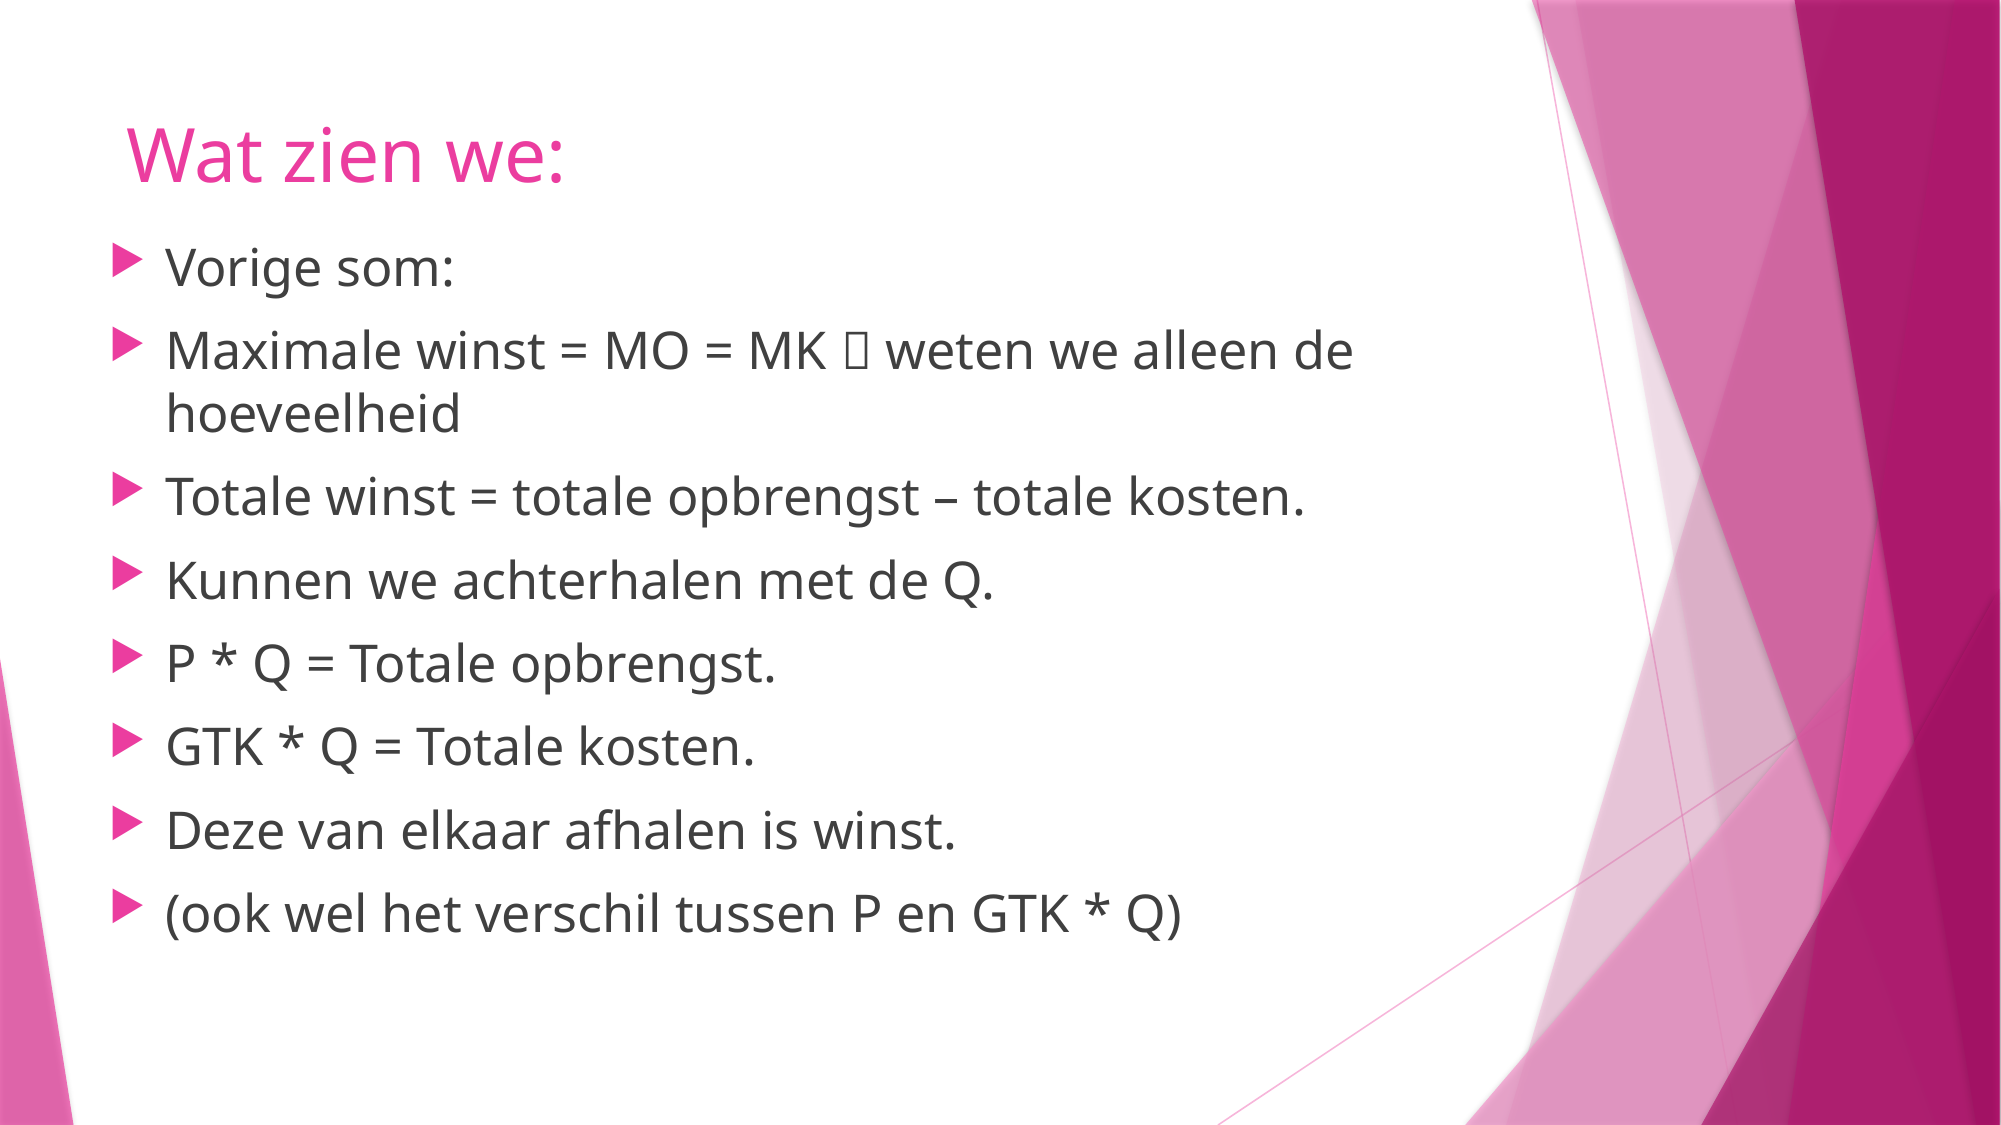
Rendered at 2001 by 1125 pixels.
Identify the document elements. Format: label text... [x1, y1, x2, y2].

list Vorige som: Maximale winst = MO = MK  weten we alleen de hoeveelheid Totale winst = totale opbrengst – totale kosten. Kunnen we achterhalen met de Q. P * Q = Totale opbrengst. GTK * Q = Totale kosten. Deze van elkaar afhalen is winst. (ook wel het verschil tussen P en GTK * Q) [93, 227, 1522, 991]
title Wat zien we: [111, 99, 1522, 227]
